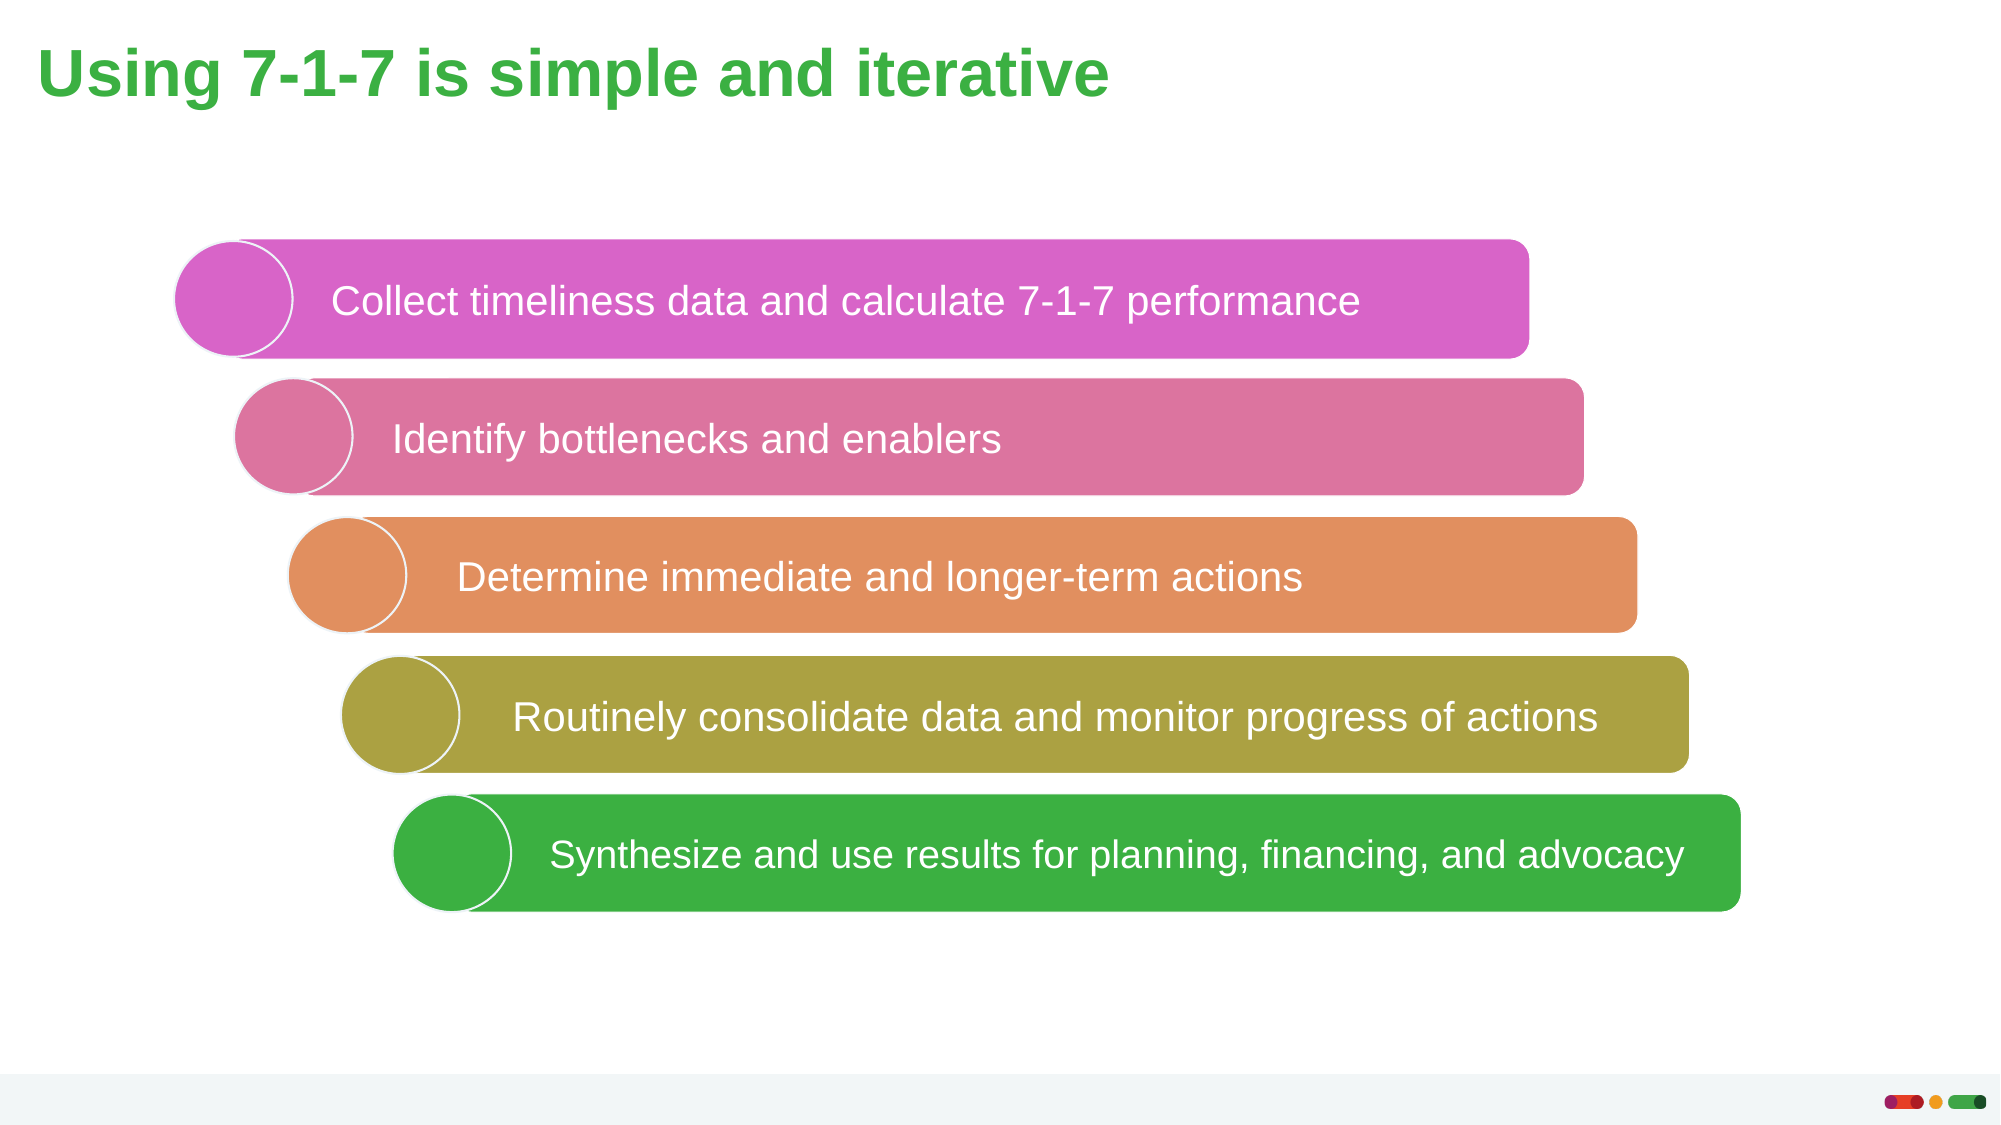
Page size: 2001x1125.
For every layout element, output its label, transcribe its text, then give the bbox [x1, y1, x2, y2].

text_box [233, 377, 354, 496]
text_box [391, 793, 513, 914]
text_box [286, 516, 408, 635]
text_box Routinely consolidate data and monitor progress of actions [413, 654, 1691, 775]
text_box Synthesize and use results for planning, financing, and advocacy [466, 793, 1742, 913]
text_box Using 7-1-7 is simple and iterative [22, 22, 1748, 201]
text_box Determine immediate and longer-term actions [361, 515, 1639, 634]
text_box Identify bottlenecks and enablers [307, 377, 1586, 497]
text_box [339, 654, 461, 776]
text_box Collect timeliness data and calculate 7-1-7 performance [234, 238, 1531, 360]
text_box [173, 239, 294, 358]
